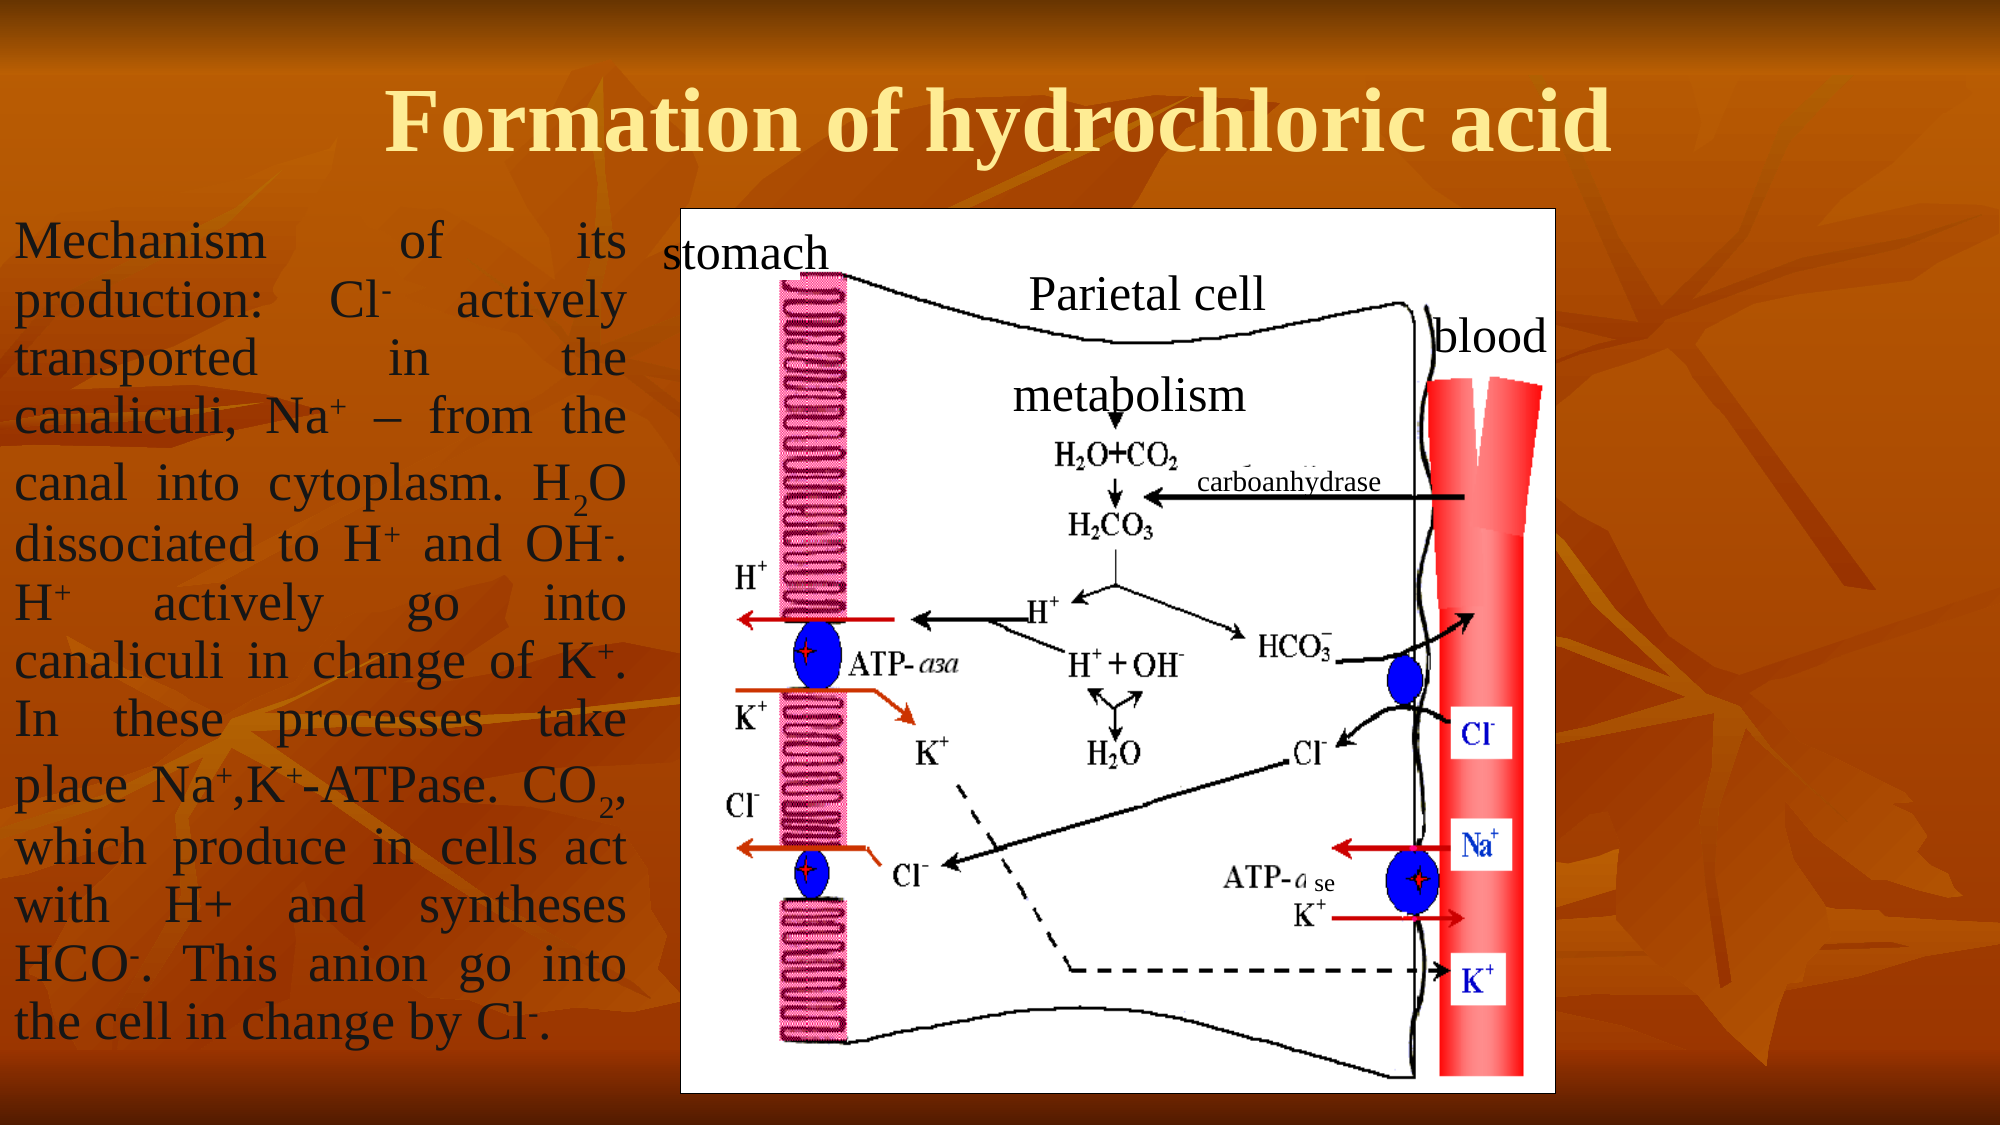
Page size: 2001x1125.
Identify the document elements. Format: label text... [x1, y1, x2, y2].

title Formation of hydrochloric acid [324, 45, 1675, 185]
text_box Mechanism of its production: Cl- actively transported in the canaliculi, Na+ – from the canal into cytoplasm. H2O dissociated to H+ and OH-. H+ actively go into canaliculi in change of K+. In these processes take place Na+,K+-ATPase. CO2, which produce in cells act with H+ and syntheses HCO-. This anion go into the cell in change by Cl-. [0, 204, 643, 1059]
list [680, 207, 1556, 1094]
